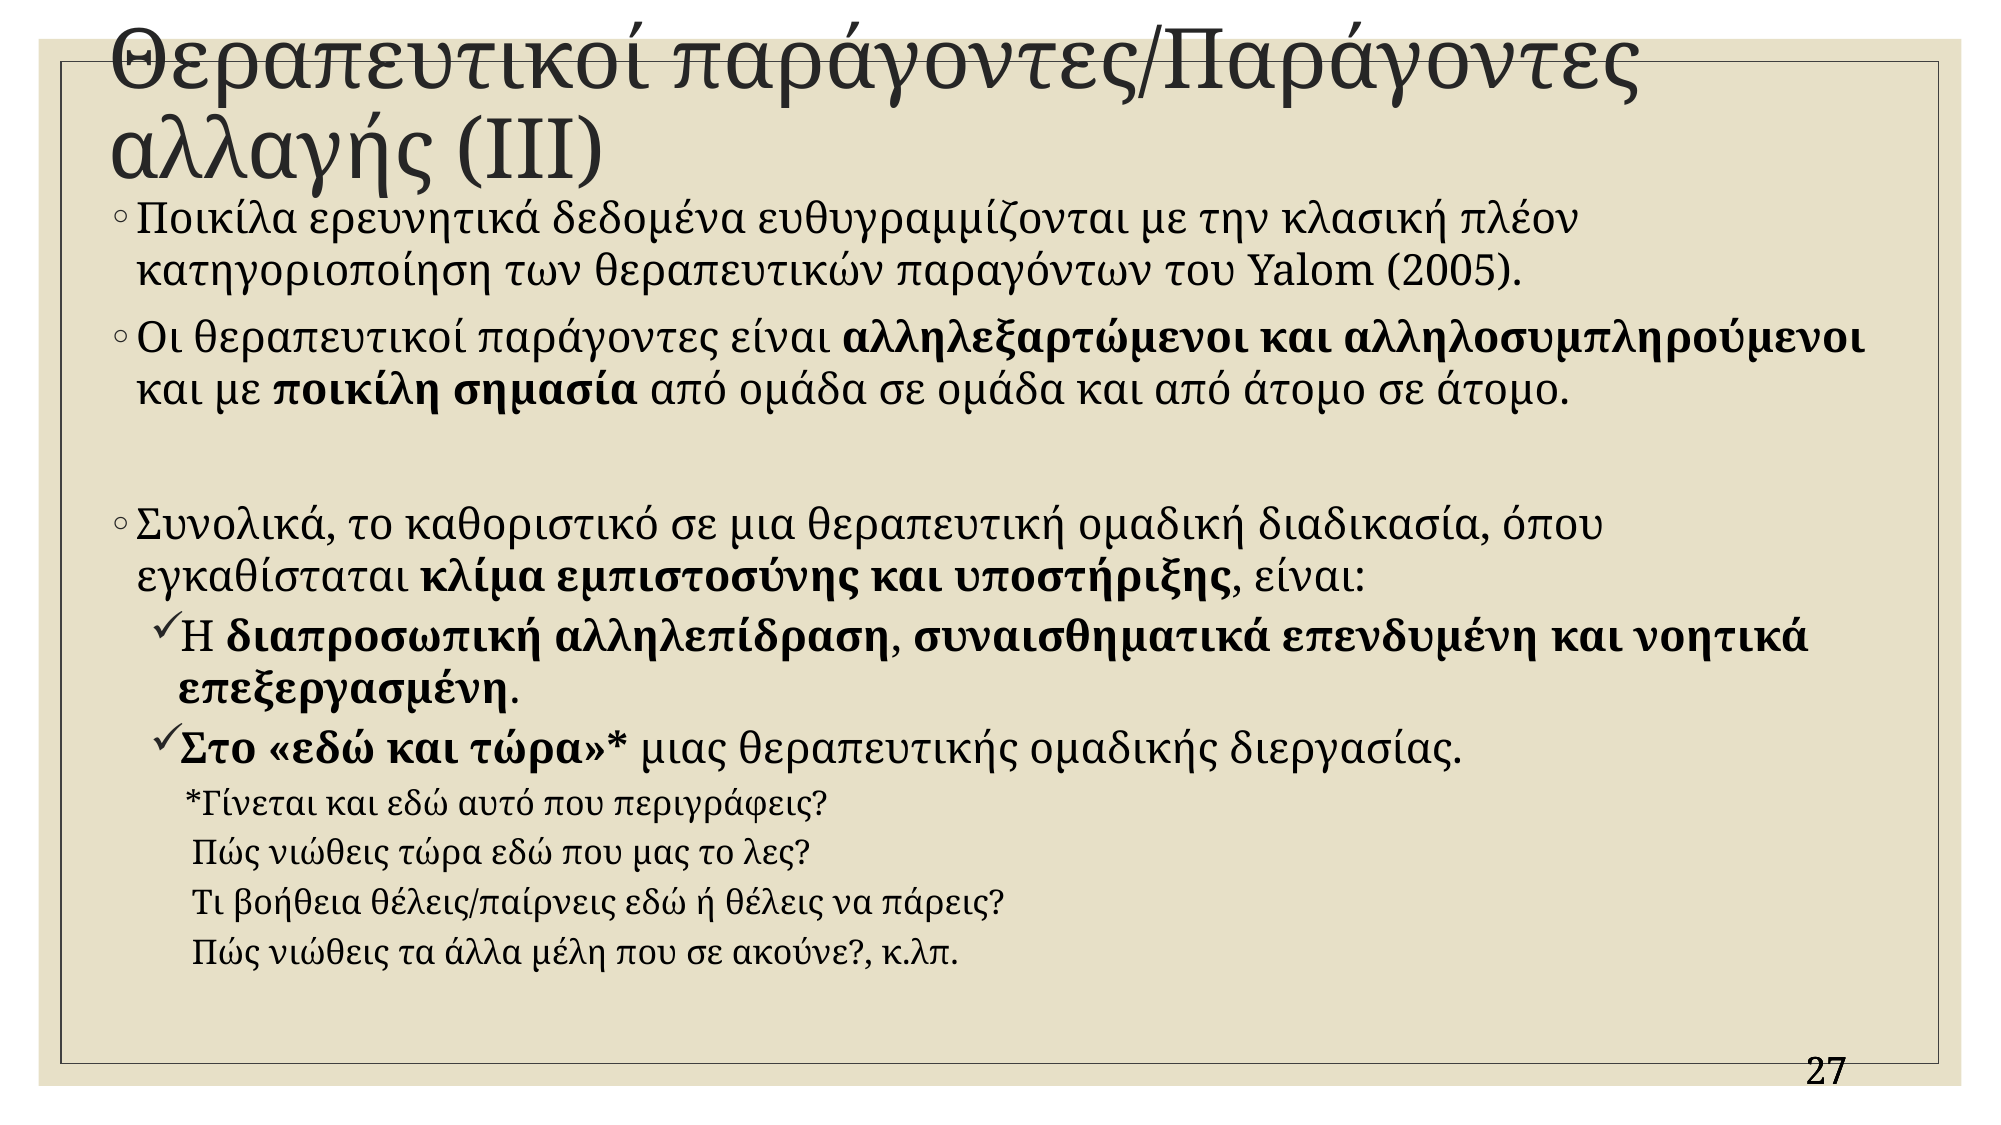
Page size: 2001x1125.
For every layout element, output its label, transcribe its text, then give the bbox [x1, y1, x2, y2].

title Θεραπευτικοί παράγοντες/Παράγοντες αλλαγής (ΙΙΙ) [93, 63, 1913, 150]
list Ποικίλα ερευνητικά δεδομένα ευθυγραμμίζονται με την κλασική πλέον κατηγοριοποίηση των θεραπευτικών παραγόντων του Yalom (2005). Οι θεραπευτικοί παράγοντες είναι αλληλεξαρτώμενοι και αλληλοσυμπληρούμενοι και με ποικίλη σημασία από ομάδα σε ομάδα και από άτομο σε άτομο. Συνολικά, το καθοριστικό σε μια θεραπευτική ομαδική διαδικασία, όπου εγκαθίσταται κλίμα εμπιστοσύνης και υποστήριξης, είναι: Η διαπροσωπική αλληλεπίδραση, συναισθηματικά επενδυμένη και νοητικά επεξεργασμένη. Στο «εδώ και τώρα»* μιας θεραπευτικής ομαδικής διεργασίας. *Γίνεται και εδώ αυτό που περιγράφεις? Πώς νιώθεις τώρα εδώ που μας το λες? Τι βοήθεια θέλεις/παίρνεις εδώ ή θέλεις να πάρεις? Πώς νιώθεις τα άλλα μέλη που σε ακούνε?, κ.λπ. [93, 183, 1883, 1027]
text_box 27 [1412, 1042, 1863, 1103]
